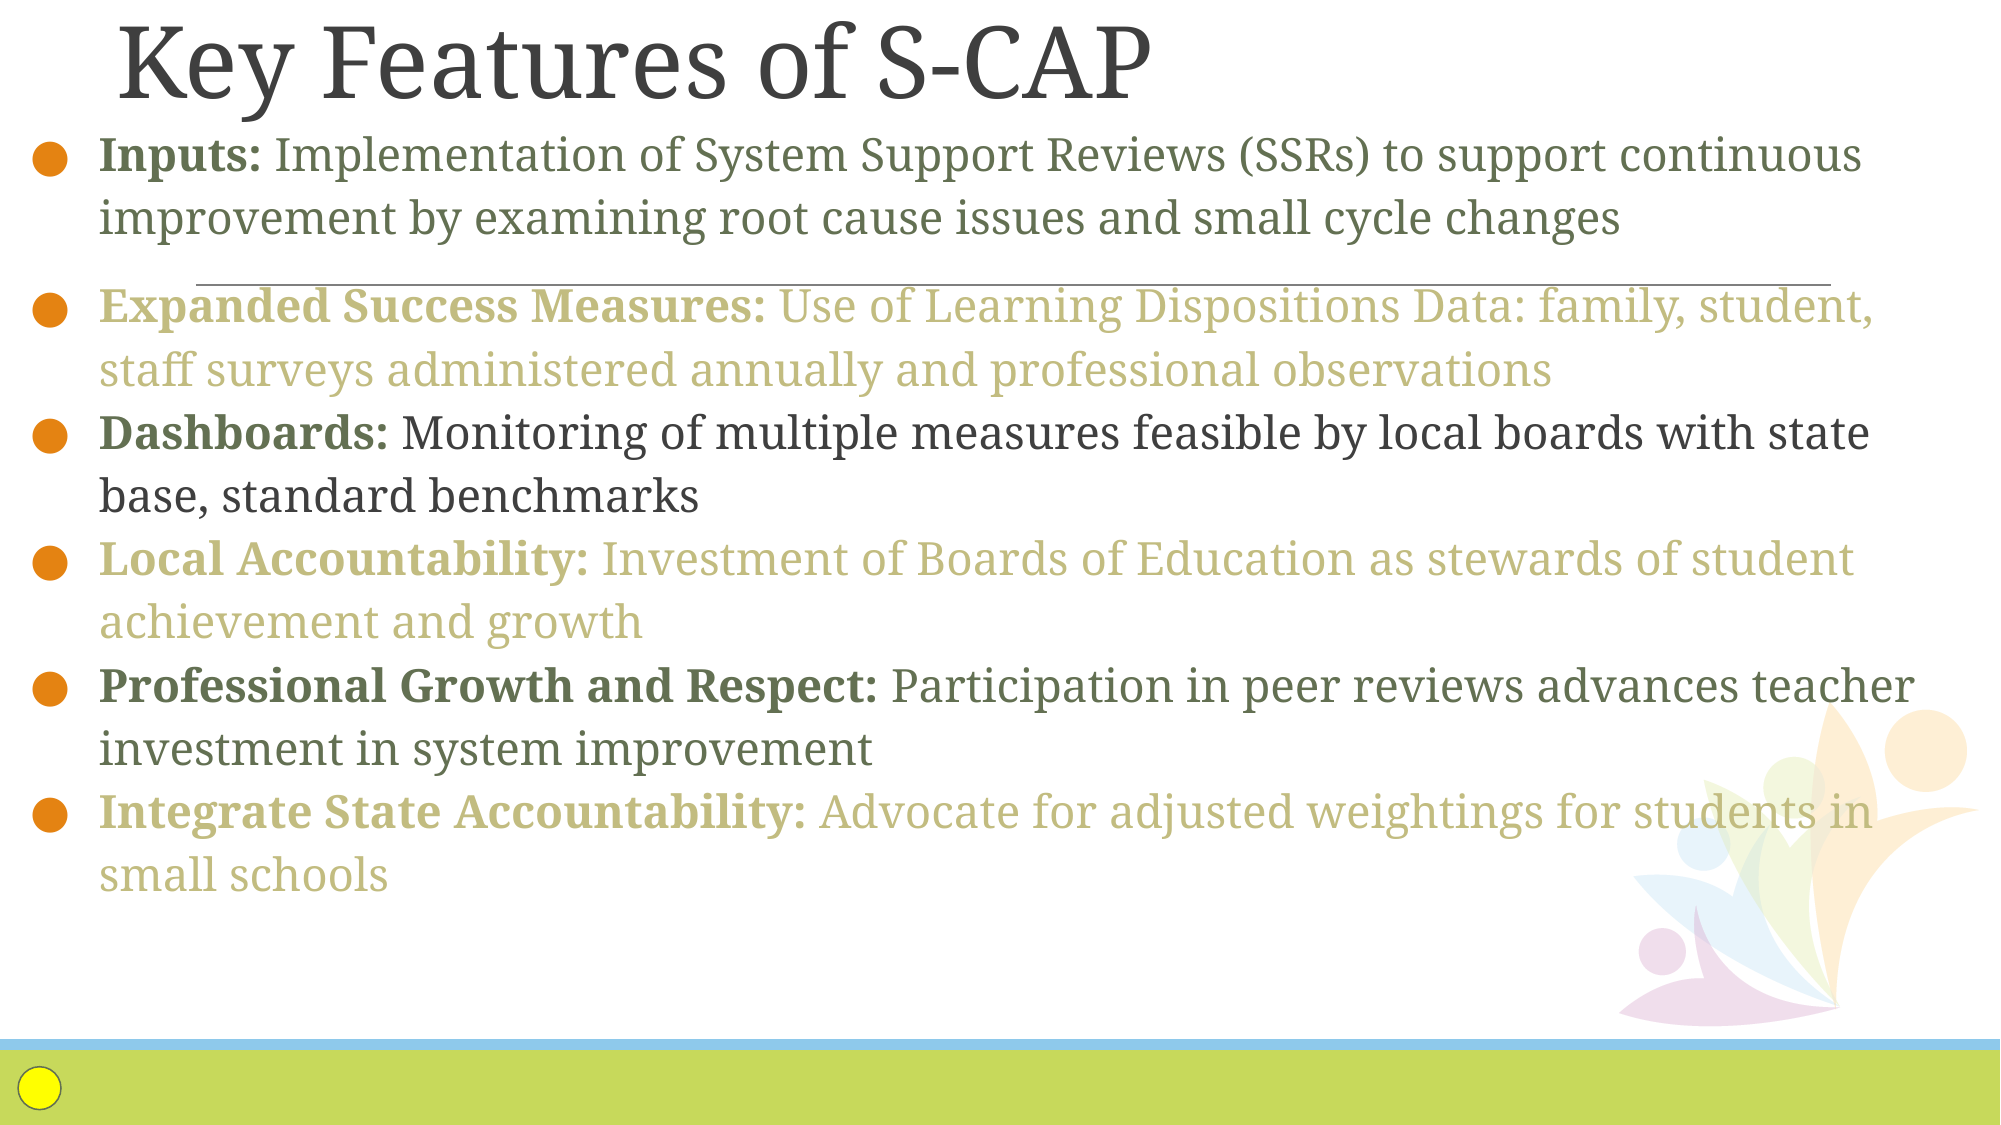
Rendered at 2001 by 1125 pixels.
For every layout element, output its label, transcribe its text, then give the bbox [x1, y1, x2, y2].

text_box [18, 1066, 62, 1110]
title Key Features of S-CAP [101, 0, 1752, 102]
list Inputs: Implementation of System Support Reviews (SSRs) to support continuous improvement by examining root cause issues and small cycle changes Expanded Success Measures: Use of Learning Dispositions Data: family, student, staff surveys administered annually and professional observations Dashboards: Monitoring of multiple measures feasible by local boards with state base, standard benchmarks Local Accountability: Investment of Boards of Education as stewards of student achievement and growth Professional Growth and Respect: Participation in peer reviews advances teacher investment in system improvement Integrate State Accountability: Advocate for adjusted weightings for students in small schools [9, 102, 1991, 763]
